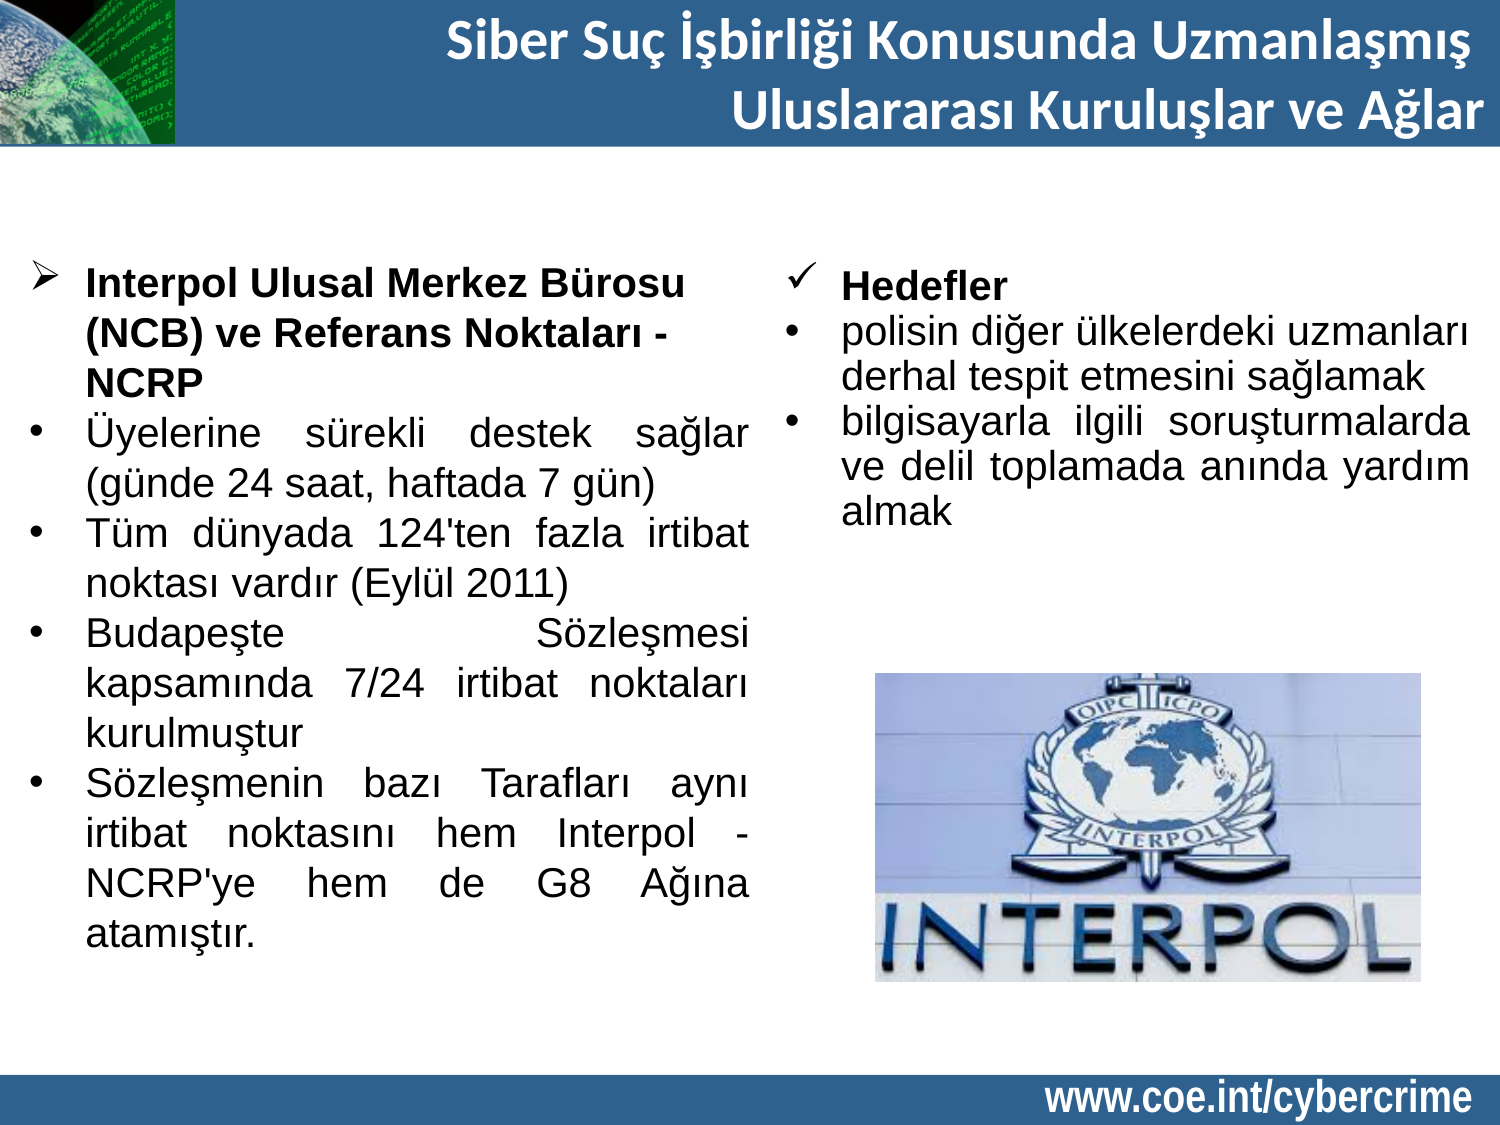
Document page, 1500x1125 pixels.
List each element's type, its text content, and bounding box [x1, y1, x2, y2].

picture [875, 673, 1422, 982]
text_box Siber Suç İşbirliği Konusunda Uzmanlaşmış Uluslararası Kuruluşlar ve Ağlar [177, 0, 1500, 149]
picture [0, 0, 175, 144]
text_box www.coe.int/cybercrime [1030, 1059, 1500, 1125]
text_box Interpol Ulusal Merkez Bürosu (NCB) ve Referans Noktaları - NCRP Üyelerine sürekli destek sağlar (günde 24 saat, haftada 7 gün) Tüm dünyada 124'ten fazla irtibat noktası vardır (Eylül 2011) Budapeşte Sözleşmesi kapsamında 7/24 irtibat noktaları kurulmuştur Sözleşmenin bazı Tarafları aynı irtibat noktasını hem Interpol - NCRP'ye hem de G8 Ağına atamıştır. [14, 248, 765, 964]
text_box [0, 1073, 1030, 1125]
text_box Hedefler polisin diğer ülkelerdeki uzmanları derhal tespit etmesini sağlamak bilgisayarla ilgili soruşturmalarda ve delil toplamada anında yardım almak [770, 257, 1486, 543]
